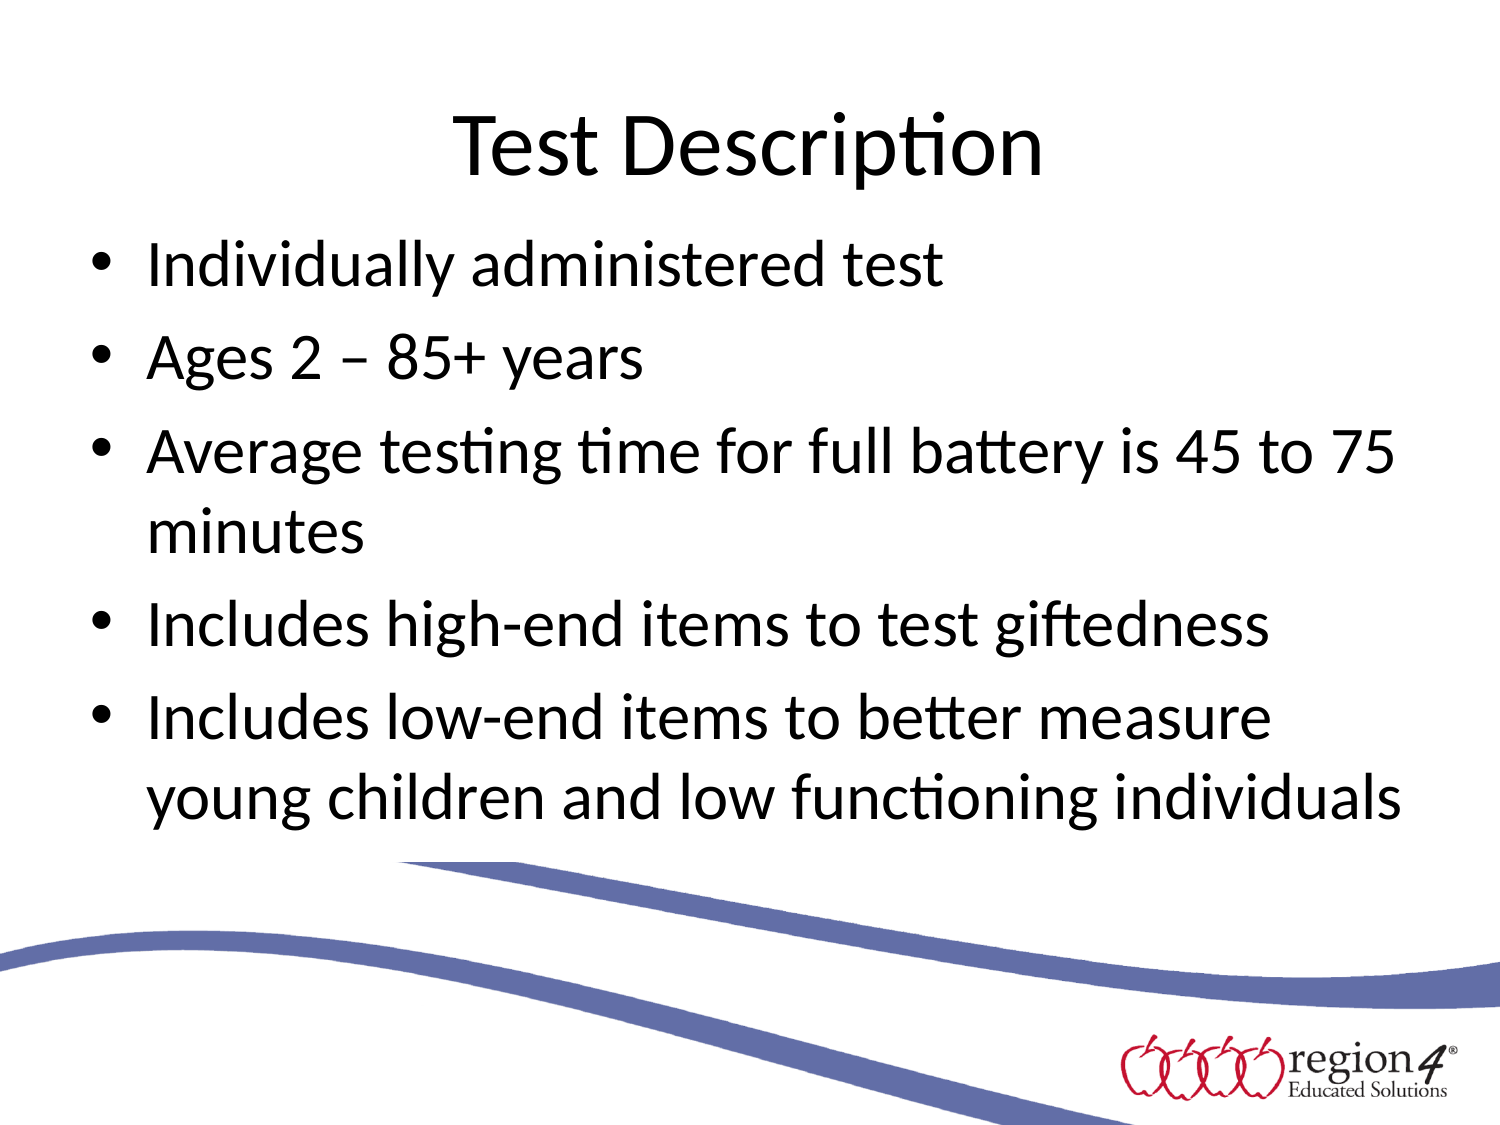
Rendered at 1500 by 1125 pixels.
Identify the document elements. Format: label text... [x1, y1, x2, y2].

picture [0, 862, 1500, 1125]
list Individually administered test Ages 2 – 85+ years Average testing time for full battery is 45 to 75 minutes Includes high-end items to test giftedness Includes low-end items to better measure young children and low functioning individuals [75, 212, 1425, 1005]
title Test Description [75, 45, 1425, 212]
